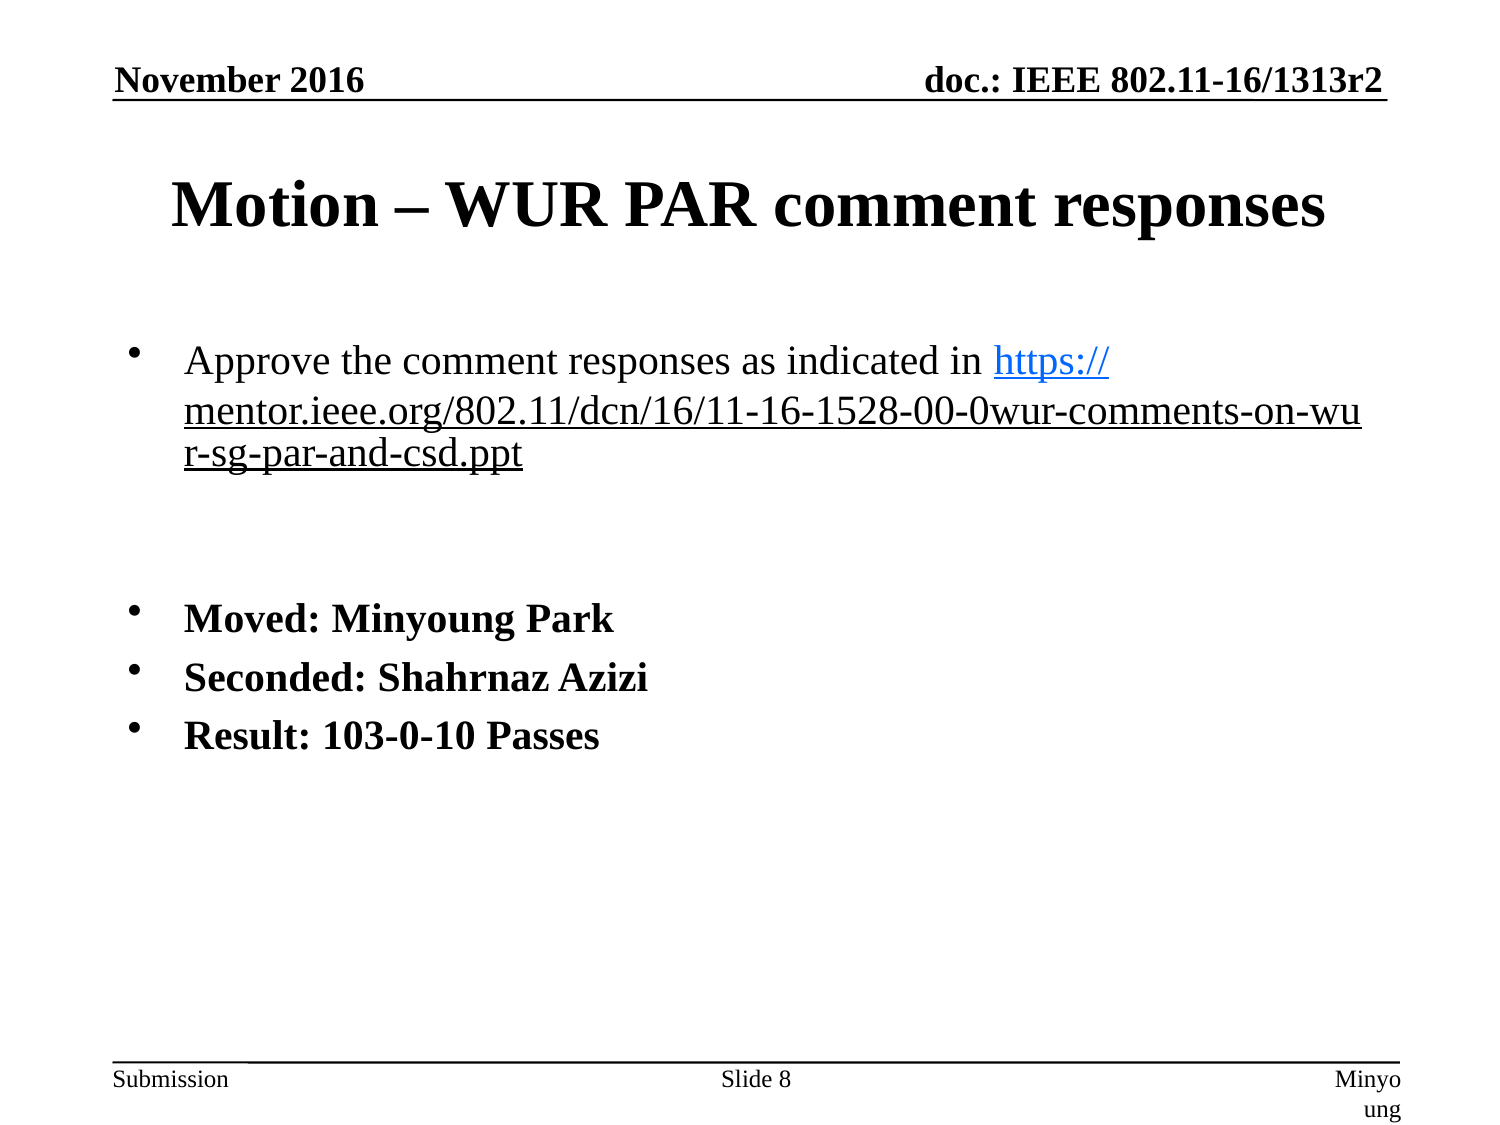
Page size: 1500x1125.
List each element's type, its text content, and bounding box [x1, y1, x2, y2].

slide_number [114, 54, 374, 101]
title Motion – WUR PAR comment responses [112, 112, 1388, 288]
list Approve the comment responses as indicated in https://mentor.ieee.org/802.11/dcn/16/11-16-1528-00-0wur-comments-on-wur-sg-par-and-csd.ppt Moved: Minyoung Park Seconded: Shahrnaz Azizi Result: 103-0-10 Passes [112, 324, 1388, 1000]
footer Minyoung Park (Intel Corp.) [1324, 1061, 1402, 1093]
slide_number Slide 8 [712, 1061, 800, 1093]
